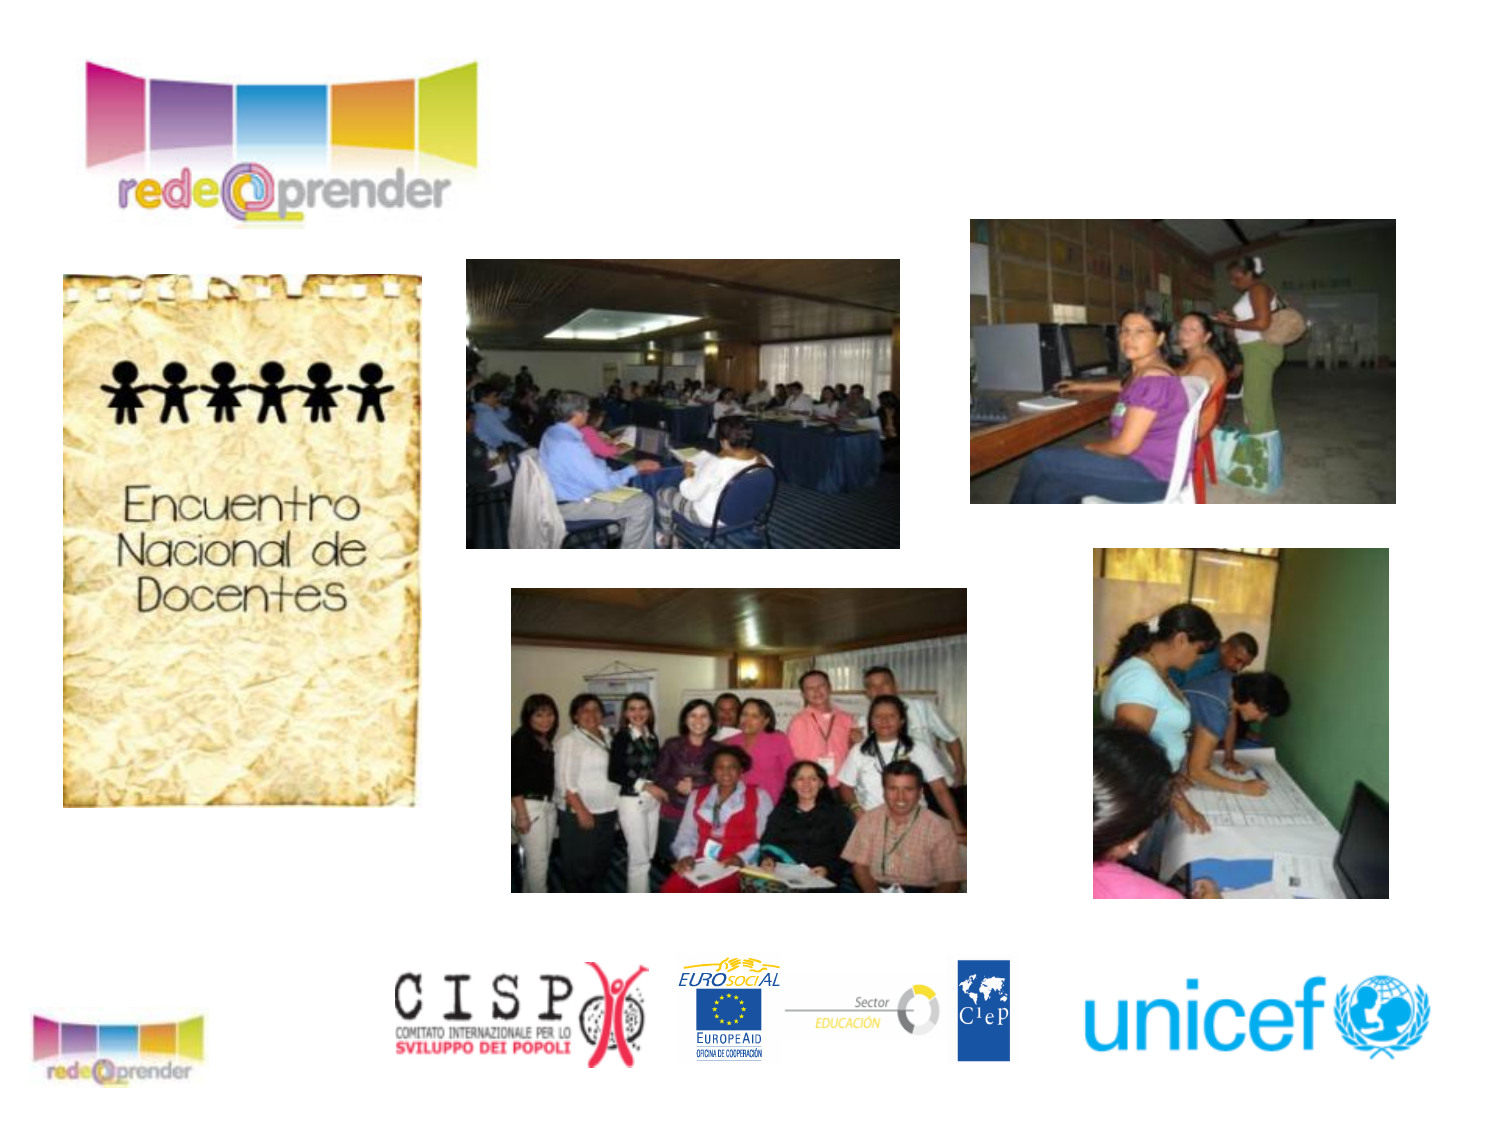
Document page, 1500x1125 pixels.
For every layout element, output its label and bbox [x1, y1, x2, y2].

text_box [395, 952, 1022, 1068]
picture [29, 1006, 209, 1088]
picture [76, 42, 491, 219]
text_box [62, 219, 1397, 900]
picture [1080, 965, 1432, 1064]
